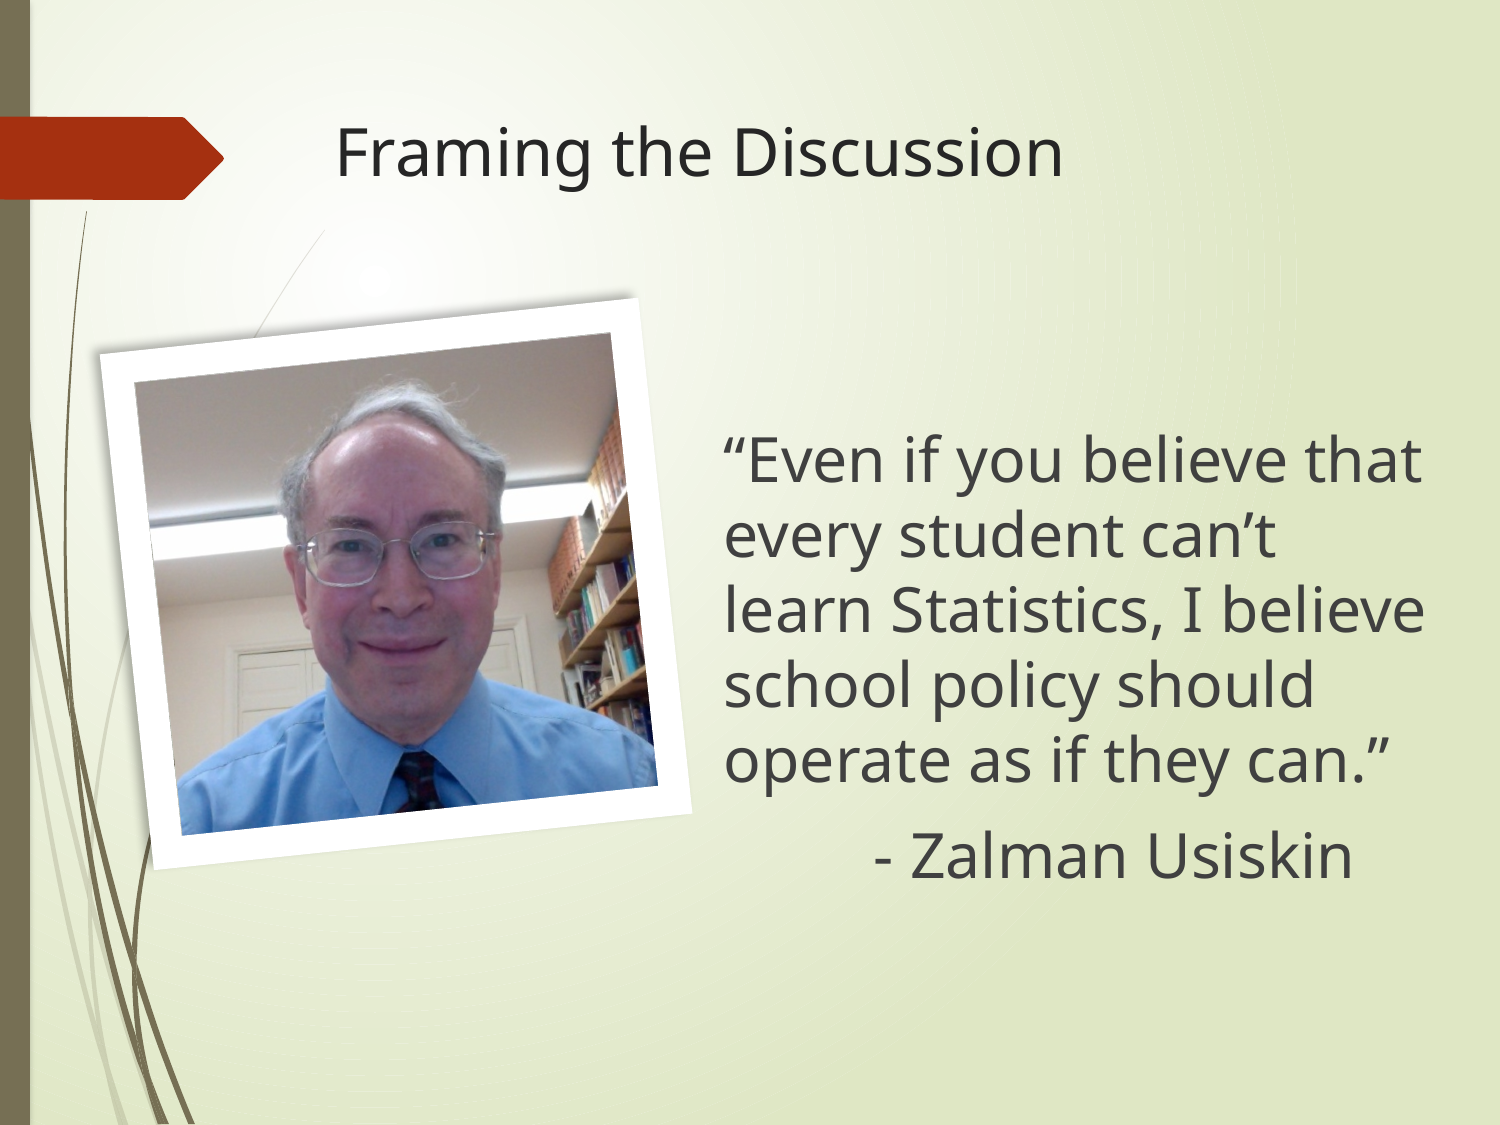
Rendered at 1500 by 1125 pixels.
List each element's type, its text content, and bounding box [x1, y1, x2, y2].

title Framing the Discussion [319, 102, 1400, 313]
picture [135, 334, 657, 835]
list “Even if you believe that every student can’t learn Statistics, I believe school policy should operate as if they can.” - Zalman Usiskin [708, 412, 1444, 1049]
